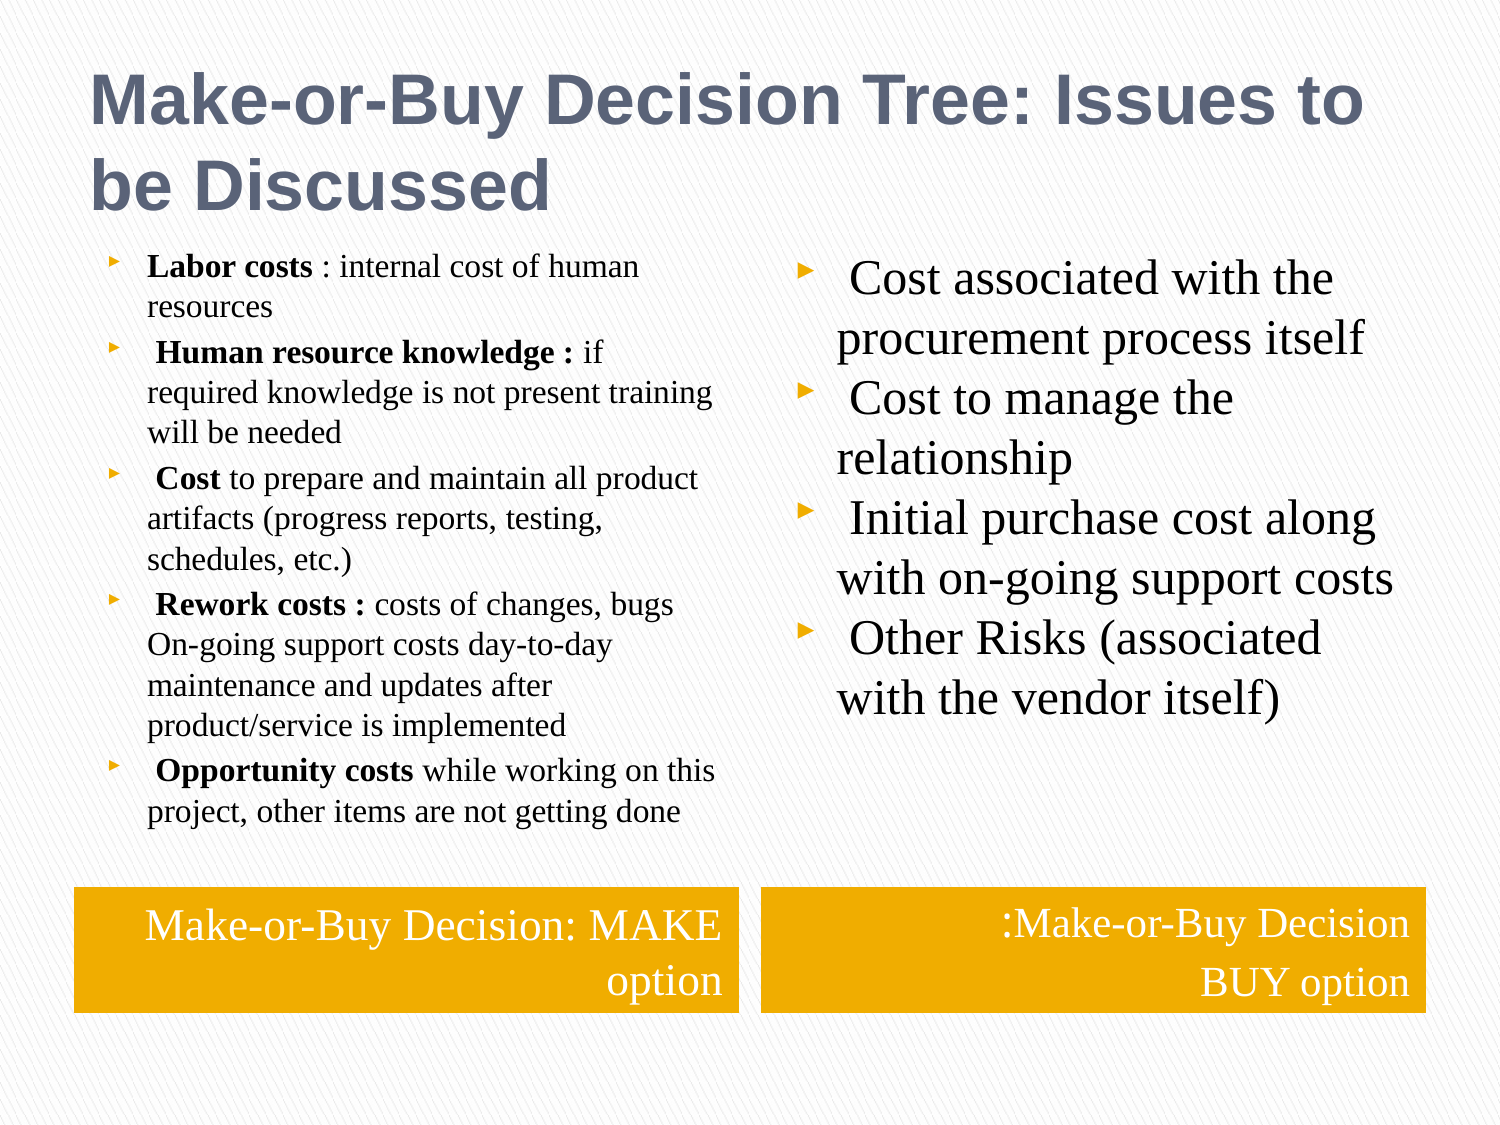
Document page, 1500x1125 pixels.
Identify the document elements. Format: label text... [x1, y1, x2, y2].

list  Cost associated with the procurement process itself  Cost to manage the relationship  Initial purchase cost along with on-going support costs  Other Risks (associated with the vendor itself) [761, 236, 1425, 884]
list Make-or-Buy Decision: MAKE option [74, 887, 739, 1013]
title Make-or-Buy Decision Tree: Issues to be Discussed [75, 44, 1425, 233]
list Labor costs : internal cost of human resources  Human resource knowledge : if required knowledge is not present training will be needed  Cost to prepare and maintain all product artifacts (progress reports, testing, schedules, etc.)  Rework costs : costs of changes, bugs On-going support costs day-to-day maintenance and updates after product/service is implemented  Opportunity costs while working on this project, other items are not getting done [75, 236, 738, 884]
list Make-or-Buy Decision: BUY option [761, 887, 1426, 1013]
